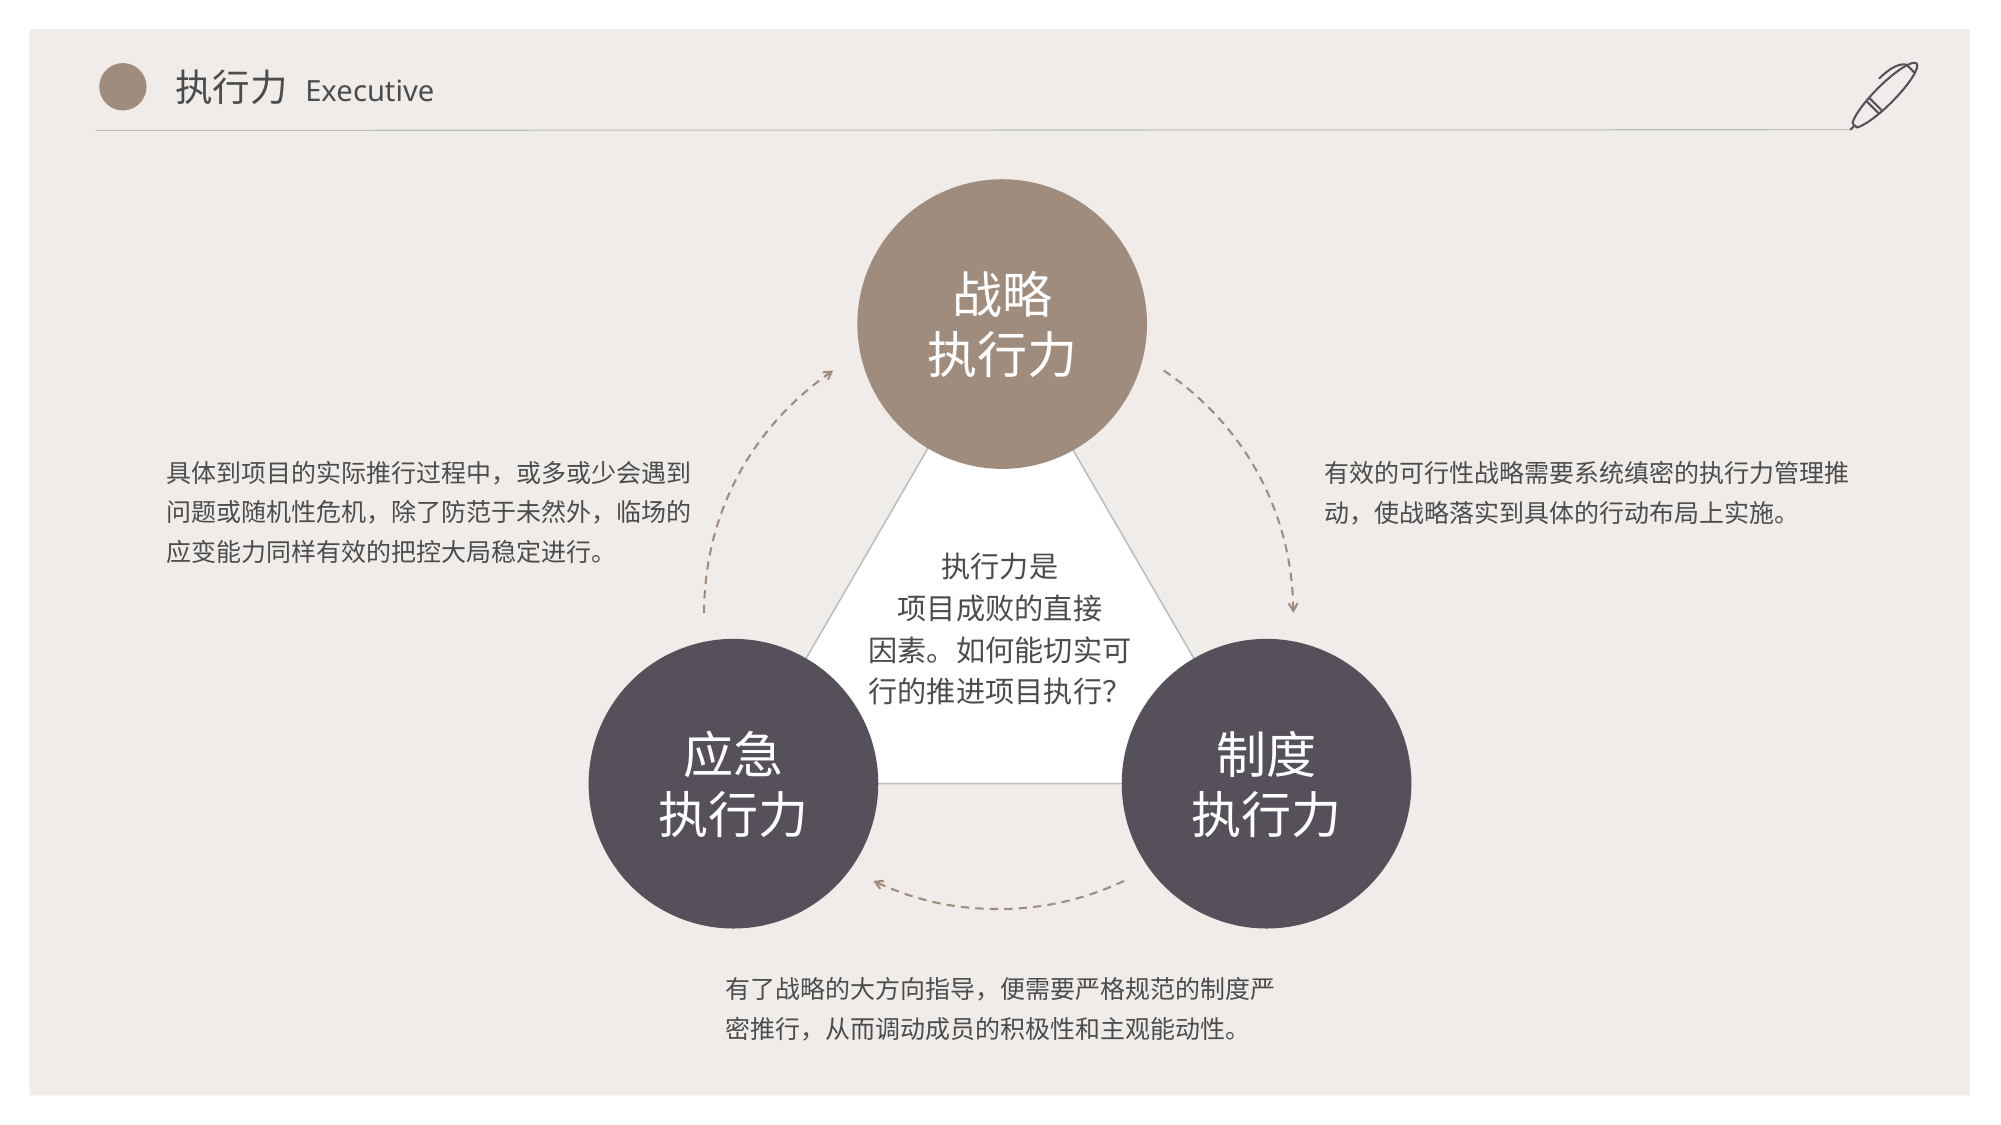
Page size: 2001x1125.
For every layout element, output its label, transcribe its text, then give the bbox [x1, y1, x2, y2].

text_box 应急 执行力 [587, 637, 880, 930]
text_box 有效的可行性战略需要系统缜密的执行力管理推动，使战略落实到具体的行动布局上实施。 [1309, 440, 1886, 535]
text_box 执行力是 项目成败的直接 因素。如何能切实可行的推进项目执行？ [806, 449, 1194, 785]
text_box 制度 执行力 [1120, 637, 1413, 930]
text_box [703, 370, 834, 613]
text_box 具体到项目的实际推行过程中，或多或少会遇到问题或随机性危机，除了防范于未然外，临场的应变能力同样有效的把控大局稳定进行。 [151, 440, 714, 574]
text_box [1851, 62, 1918, 130]
text_box [98, 62, 148, 112]
text_box 有了战略的大方向指导，便需要严格规范的制度严密推行，从而调动成员的积极性和主观能动性。 [710, 956, 1294, 1051]
text_box 战略 执行力 [856, 178, 1149, 470]
text_box [1163, 370, 1299, 613]
text_box 执行力 Executive [160, 56, 450, 117]
text_box [873, 880, 1125, 910]
